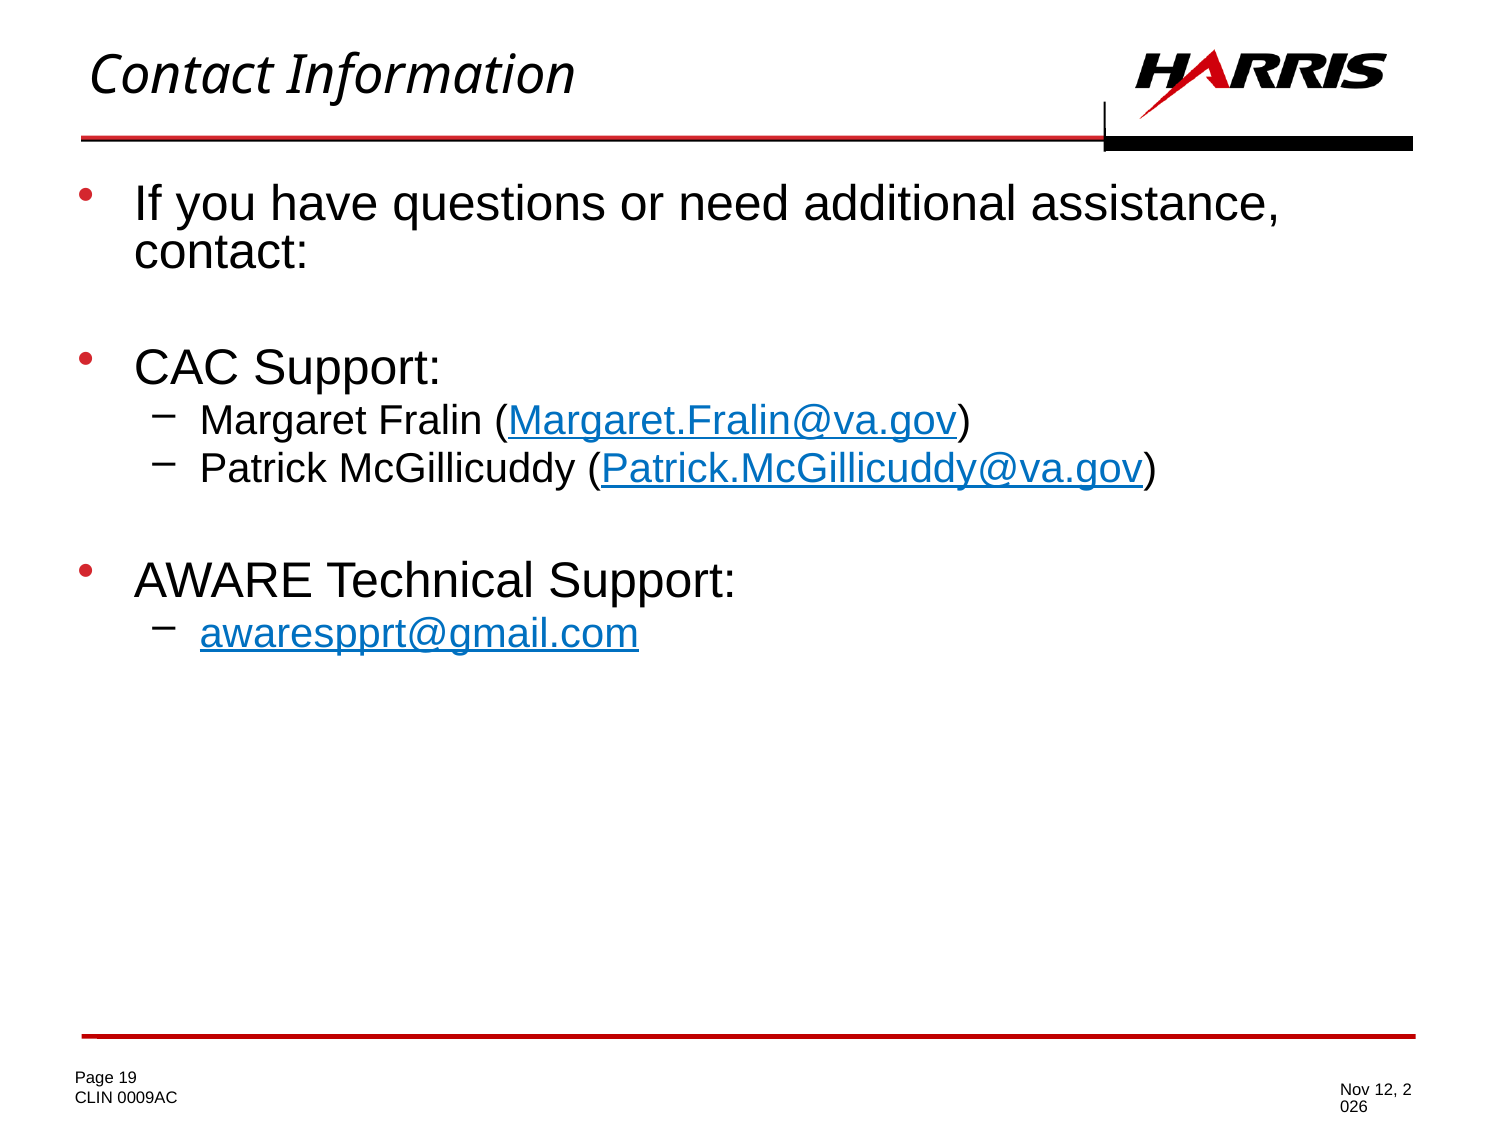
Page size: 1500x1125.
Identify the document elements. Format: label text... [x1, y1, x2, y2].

slide_number 16-Jun-14 [1324, 1066, 1435, 1111]
title Contact Information [73, 27, 962, 117]
list If you have questions or need additional assistance, contact: CAC Support: Margaret Fralin (Margaret.Fralin@va.gov) Patrick McGillicuddy (Patrick.McGillicuddy@va.gov) AWARE Technical Support: awarespprt@gmail.com [62, 174, 1432, 1020]
picture [1135, 49, 1387, 119]
